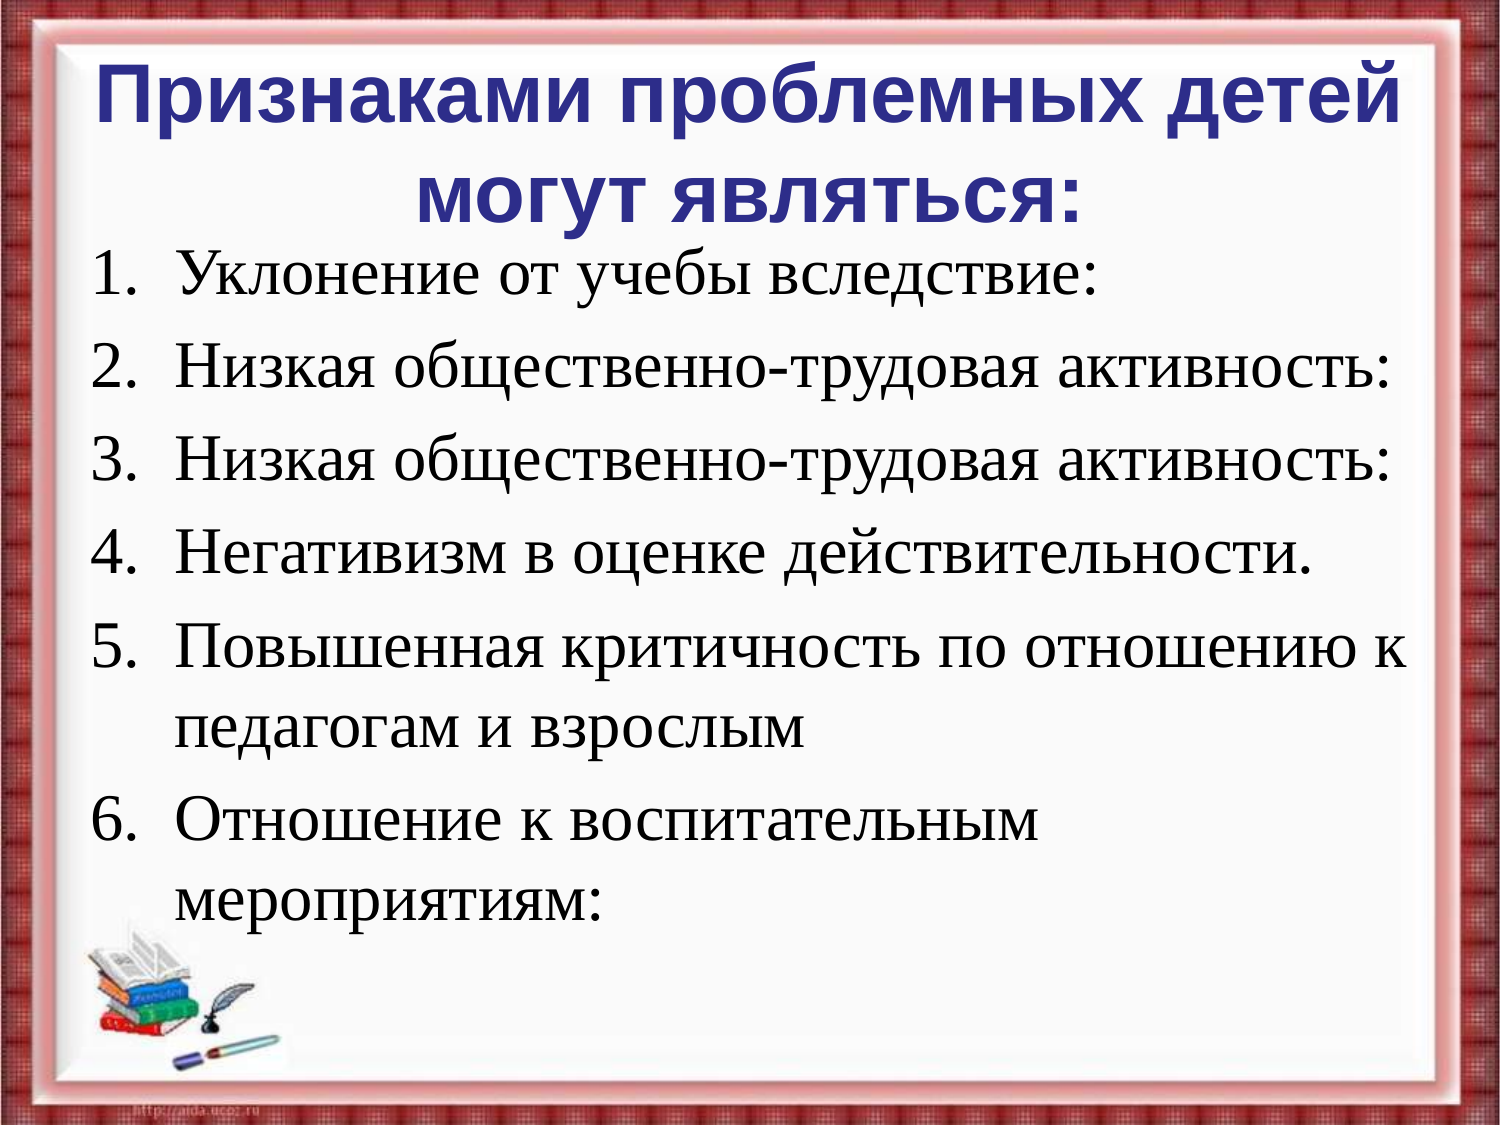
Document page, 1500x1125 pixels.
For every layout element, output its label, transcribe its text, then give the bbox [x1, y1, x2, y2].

title Признаками проблемных детей могут являться: [74, 44, 1426, 219]
picture [0, 0, 1500, 1125]
list Уклонение от учебы вследствие: Низкая общественно-трудовая активность: Низкая общественно-трудовая активность: Негативизм в оценке действительности. Повышенная критичность по отношению к педагогам и взрослым Отношение к воспитательным мероприятиям: [74, 219, 1426, 1006]
